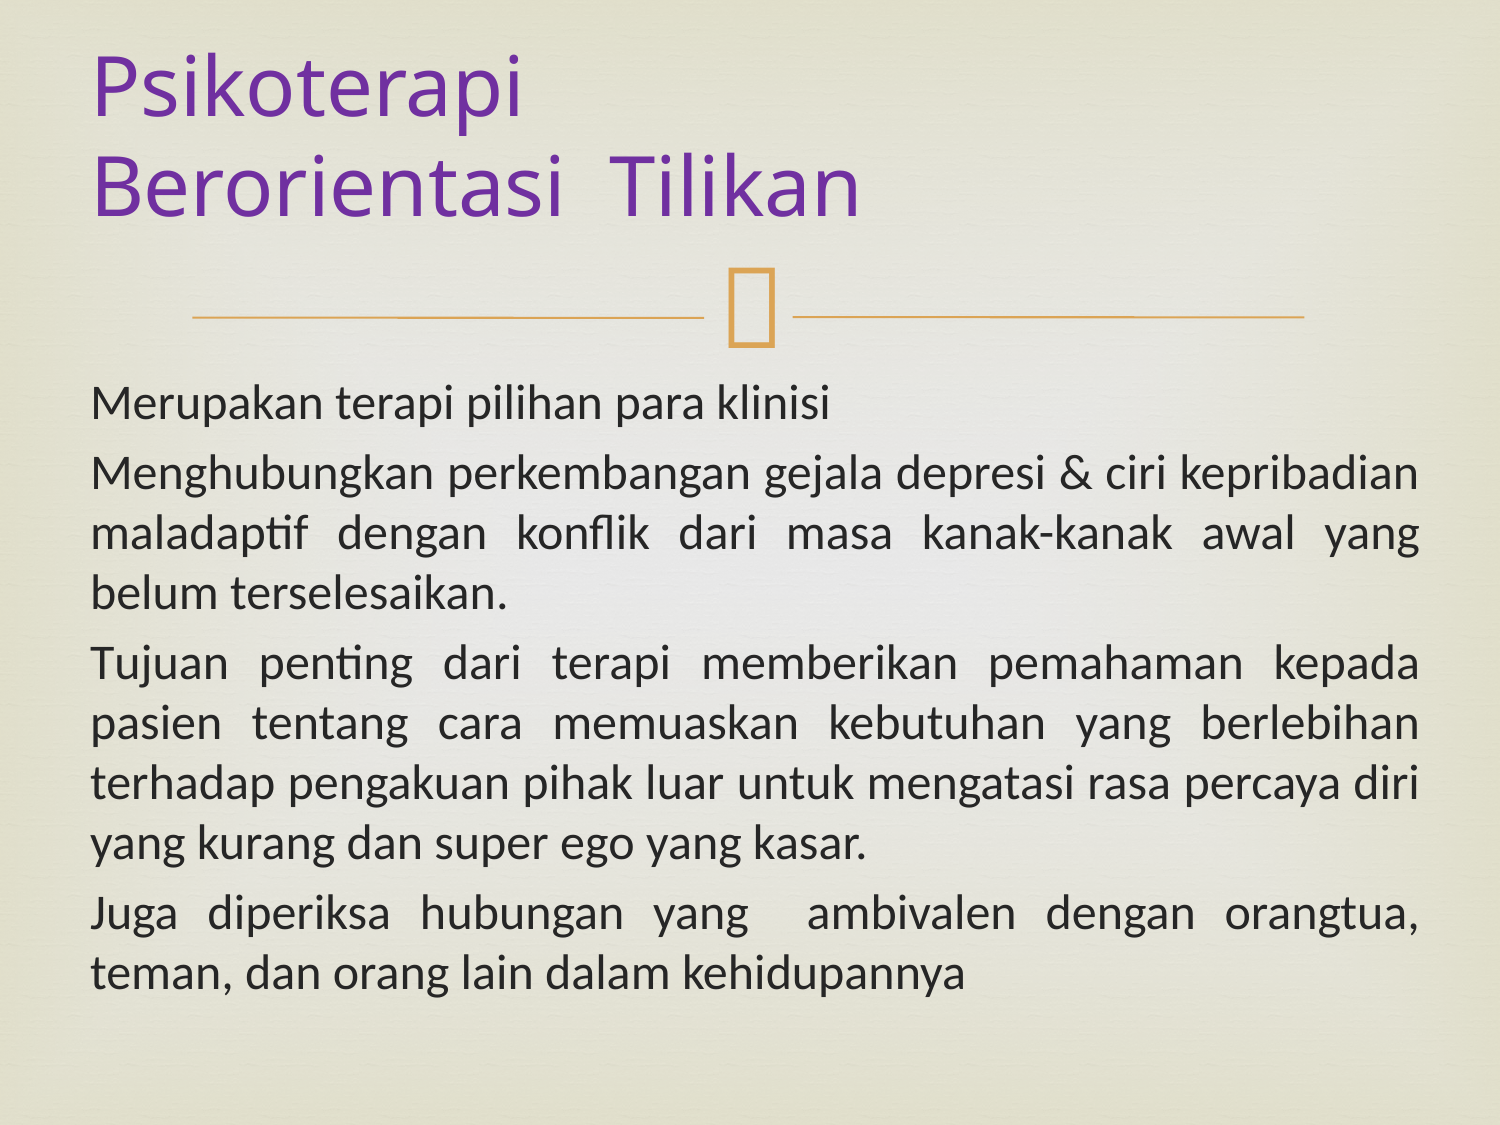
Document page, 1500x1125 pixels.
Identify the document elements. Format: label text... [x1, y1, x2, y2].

list Merupakan terapi pilihan para klinisi Menghubungkan perkembangan gejala depresi & ciri kepribadian maladaptif dengan konflik dari masa kanak-kanak awal yang belum terselesaikan. Tujuan penting dari terapi memberikan pemahaman kepada pasien tentang cara memuaskan kebutuhan yang berlebihan terhadap pengakuan pihak luar untuk mengatasi rasa percaya diri yang kurang dan super ego yang kasar. Juga diperiksa hubungan yang ambivalen dengan orangtua, teman, dan orang lain dalam kehidupannya [75, 361, 1436, 1125]
title Psikoterapi Berorientasi Tilikan [75, 0, 1425, 268]
